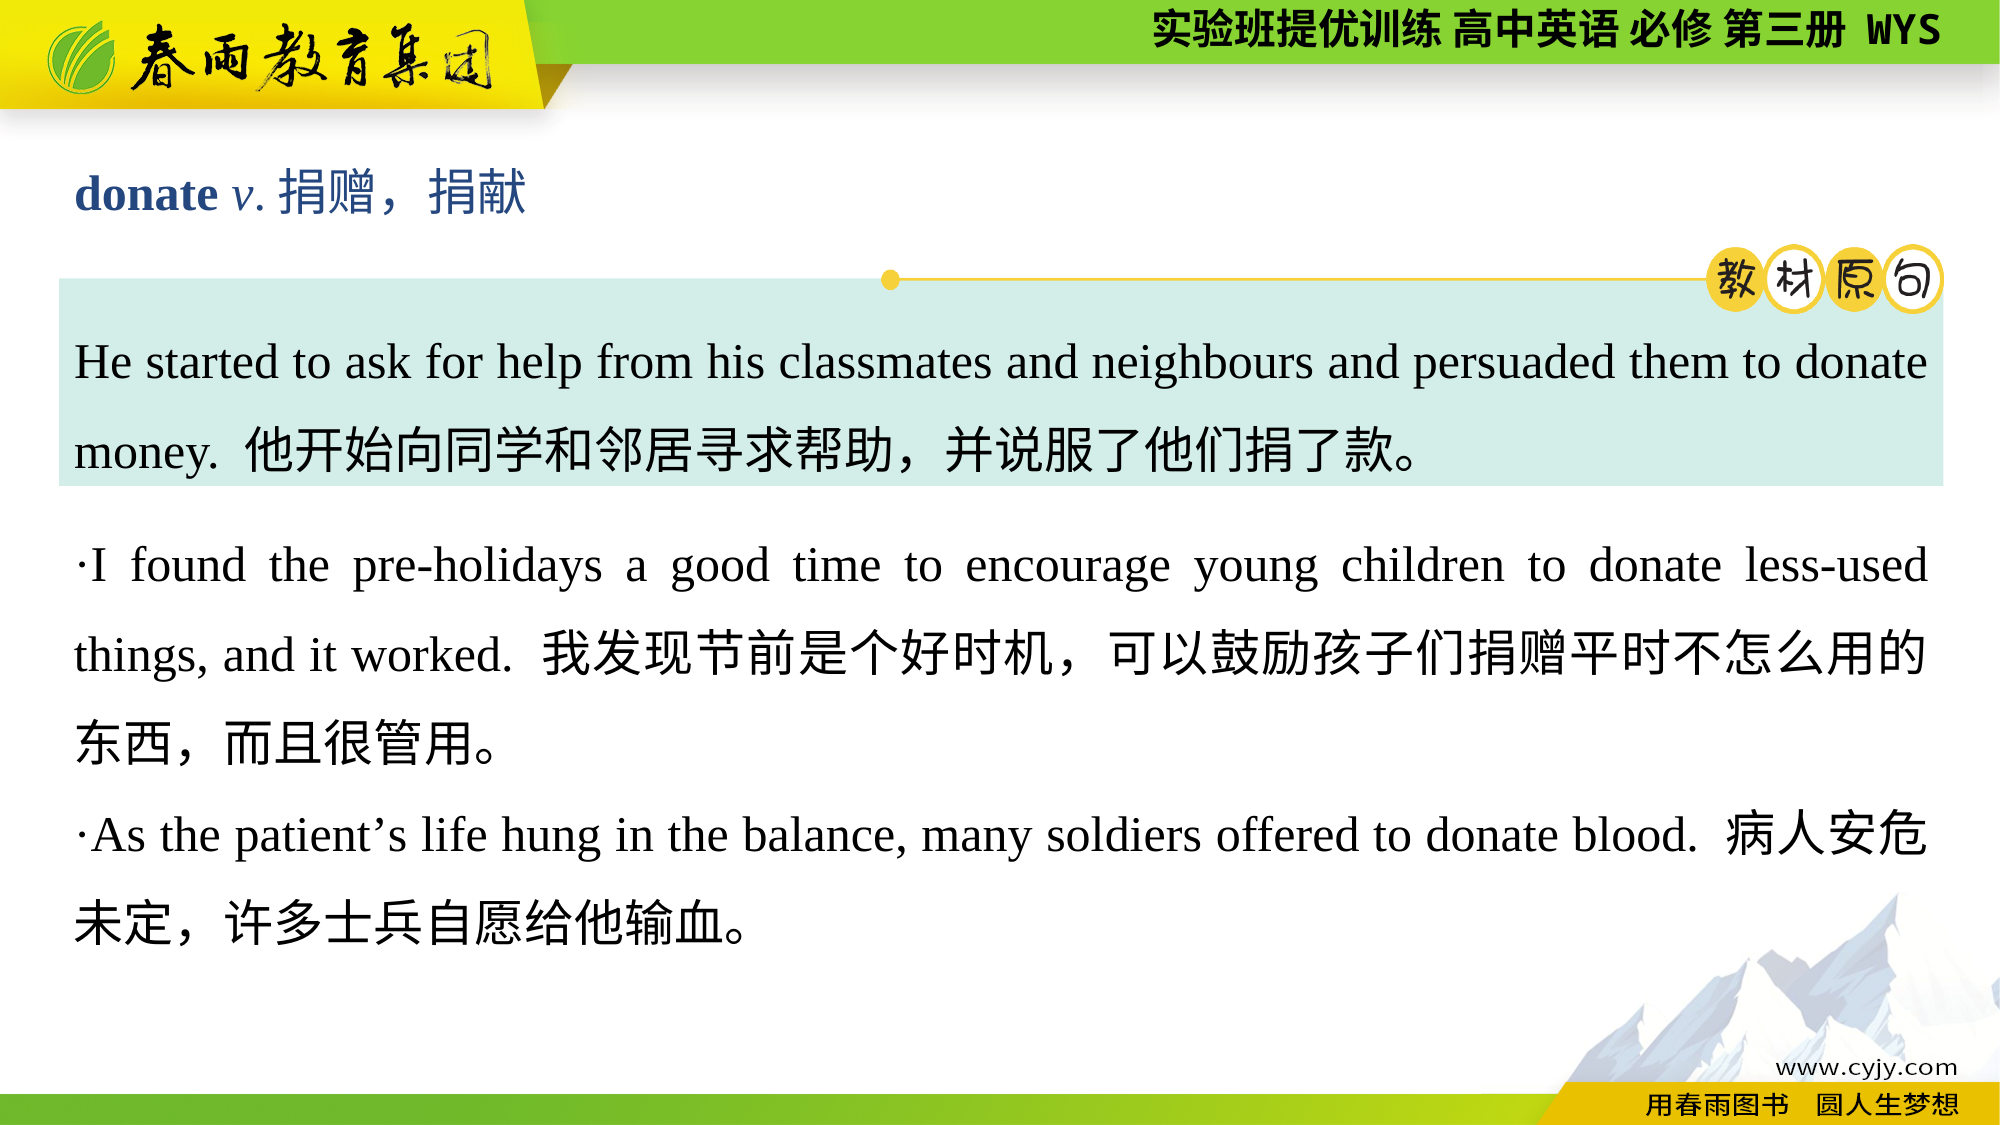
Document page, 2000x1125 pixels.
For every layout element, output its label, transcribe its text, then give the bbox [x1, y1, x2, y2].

picture [0, 0, 2000, 1125]
text_box ·I found the pre-holidays a good time to encourage young children to donate less-used things, and it worked. 我发现节前是个好时机，可以鼓励孩子们捐赠平时不怎么用的东西，而且很管用。 ·As the patient’s life hung in the balance, many soldiers offered to donate blood. 病人安危未定，许多士兵自愿给他输血。 [59, 494, 1944, 960]
text_box He started to ask for help from his classmates and neighbours and persuaded them to donate money. 他开始向同学和邻居寻求帮助，并说服了他们捐了款。 [59, 278, 1944, 486]
list donate v.捐赠，捐献 [59, 122, 1944, 217]
